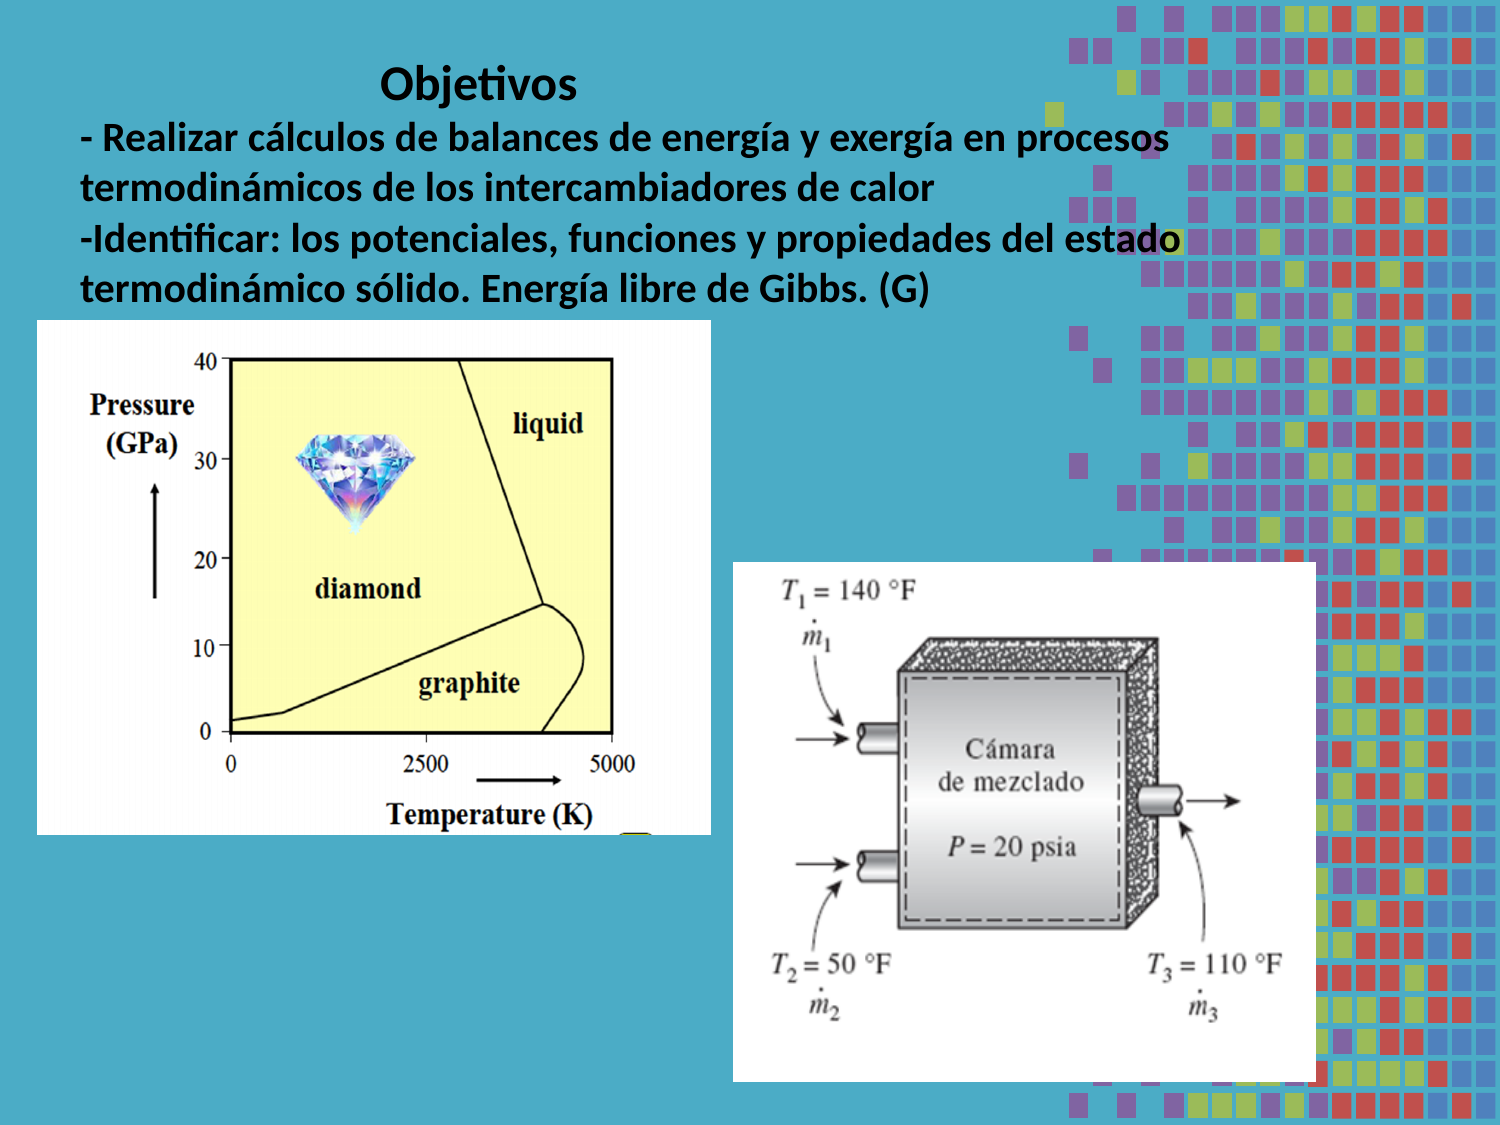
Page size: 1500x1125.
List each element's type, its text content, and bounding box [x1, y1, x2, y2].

picture [732, 562, 1316, 1082]
picture [37, 320, 711, 835]
title Objetivos - Realizar cálculos de balances de energía y exergía en procesos termodinámicos de los intercambiadores de calor -Identificar: los potenciales, funciones y propiedades del estado termodinámico sólido. Energía libre de Gibbs. (G) [64, 42, 1294, 886]
